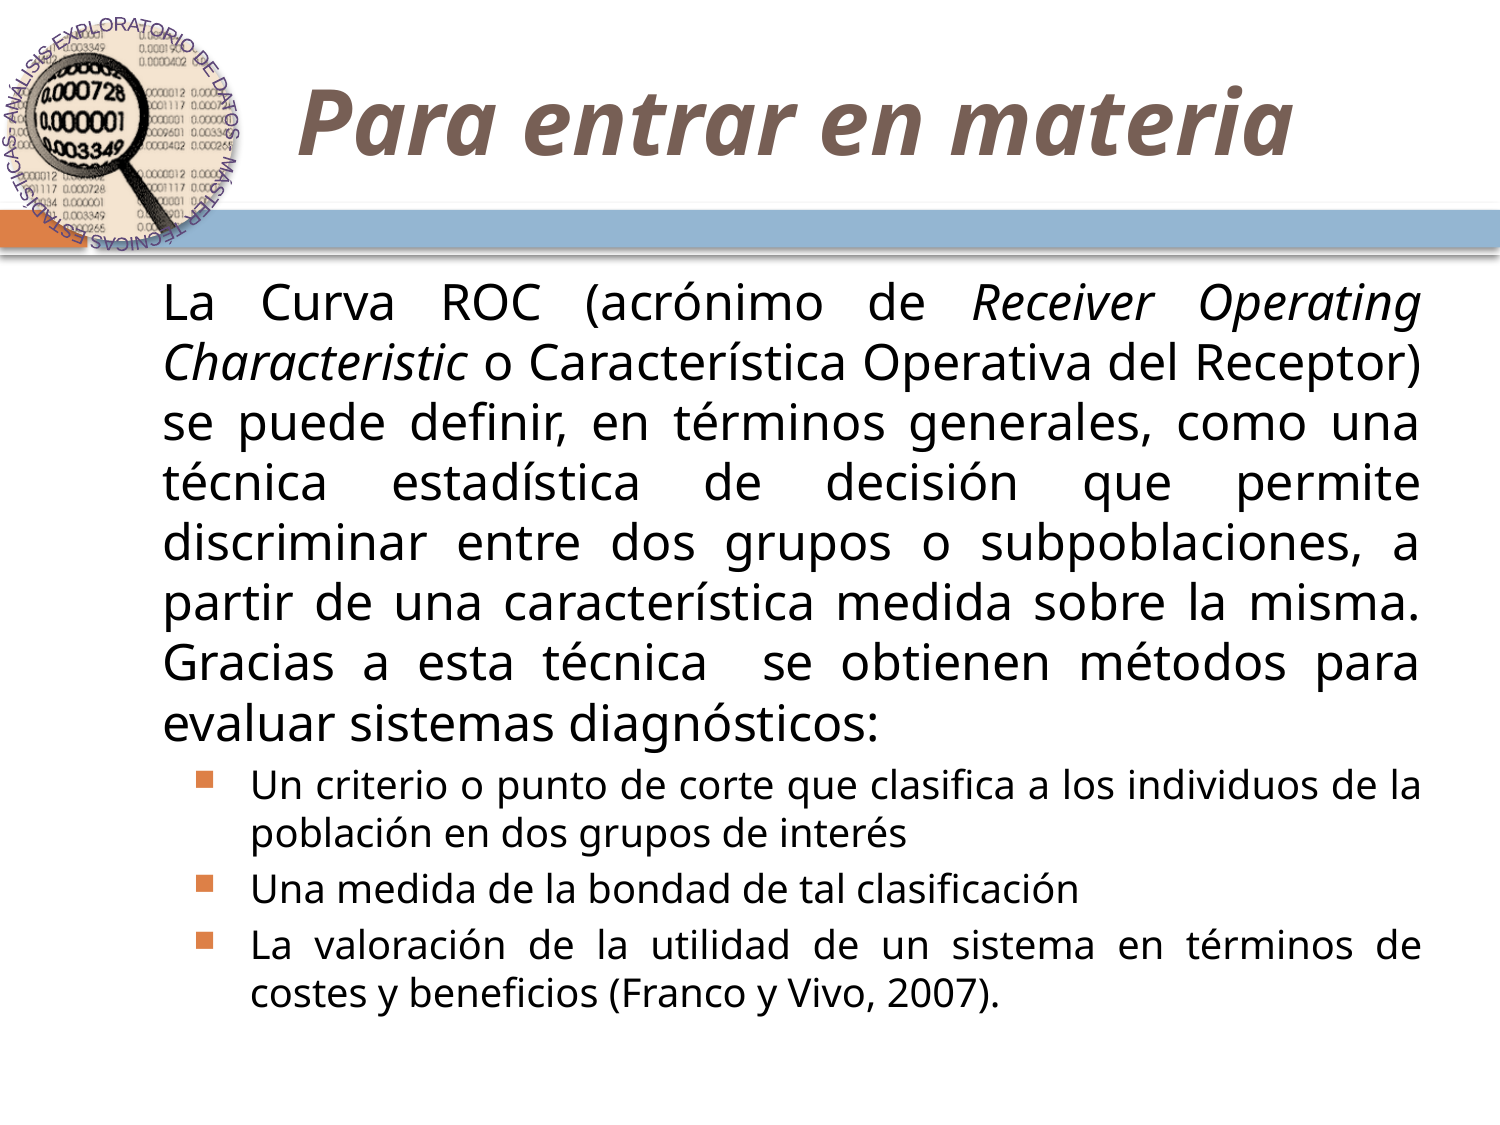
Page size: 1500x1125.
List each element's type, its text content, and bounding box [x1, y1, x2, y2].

list La Curva ROC (acrónimo de Receiver Operating Characteristic o Característica Operativa del Receptor) se puede definir, en términos generales, como una técnica estadística de decisión que permite discriminar entre dos grupos o subpoblaciones, a partir de una característica medida sobre la misma. Gracias a esta técnica se obtienen métodos para evaluar sistemas diagnósticos: Un criterio o punto de corte que clasifica a los individuos de la población en dos grupos de interés Una medida de la bondad de tal clasificación La valoración de la utilidad de un sistema en términos de costes y beneficios (Franco y Vivo, 2007). [100, 262, 1439, 1055]
title Para entrar en materia [281, 37, 1454, 201]
